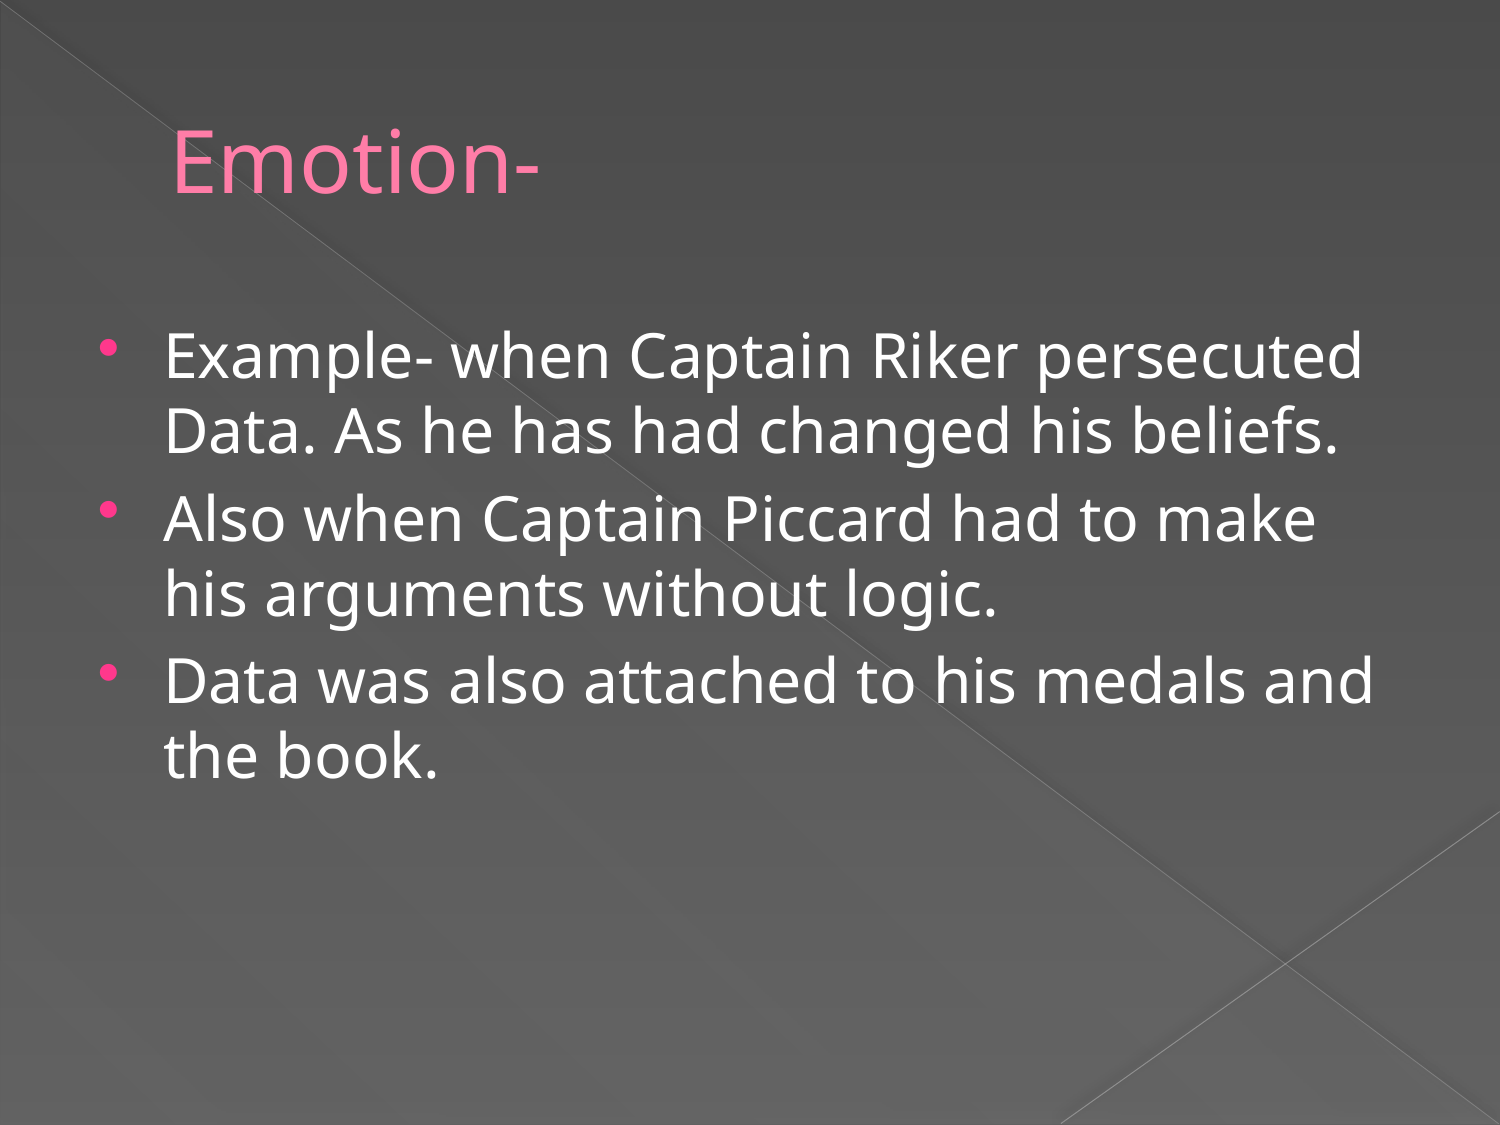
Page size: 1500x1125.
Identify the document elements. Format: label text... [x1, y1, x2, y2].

list Example- when Captain Riker persecuted Data. As he has had changed his beliefs. Also when Captain Piccard had to make his arguments without logic. Data was also attached to his medals and the book. [75, 308, 1425, 1059]
title Emotion- [75, 43, 1425, 274]
